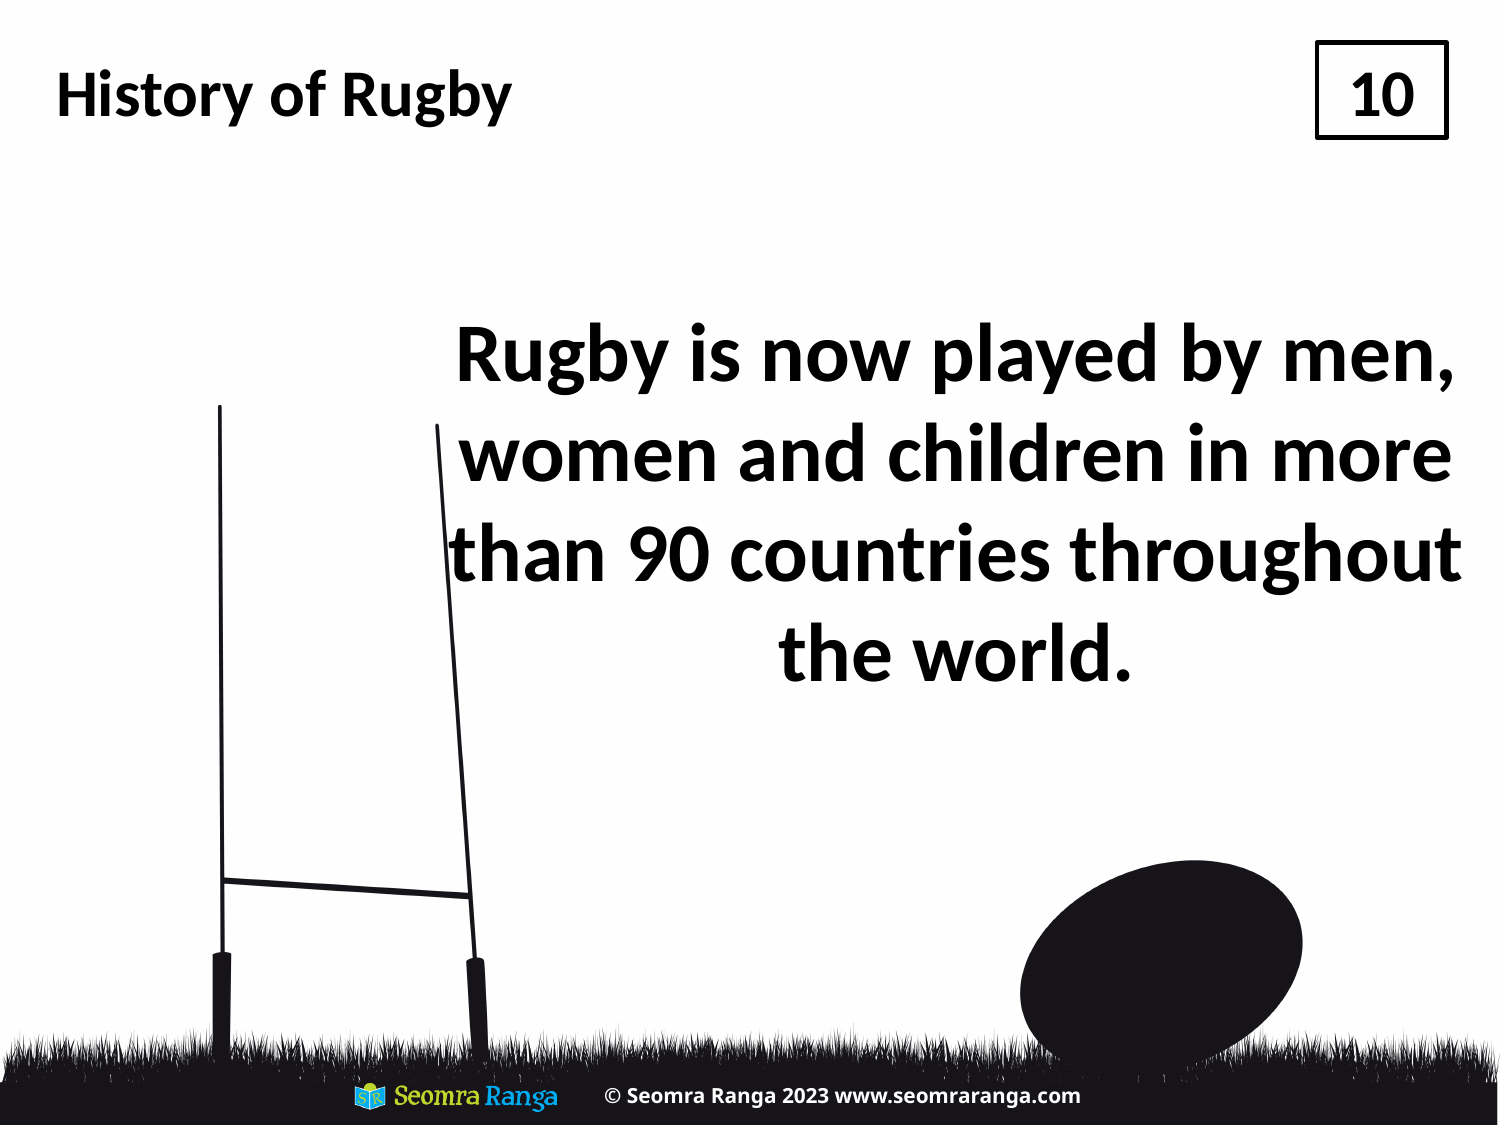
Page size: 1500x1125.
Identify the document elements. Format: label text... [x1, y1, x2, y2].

text_box History of Rugby [41, 42, 538, 138]
text_box © Seomra Ranga 2023 www.seomraranga.com [570, 1074, 1121, 1115]
text_box Rugby is now played by men, women and children in more than 90 countries throughout the world. [430, 290, 1483, 706]
picture [0, 0, 1500, 1125]
text_box 10 [1316, 42, 1447, 138]
